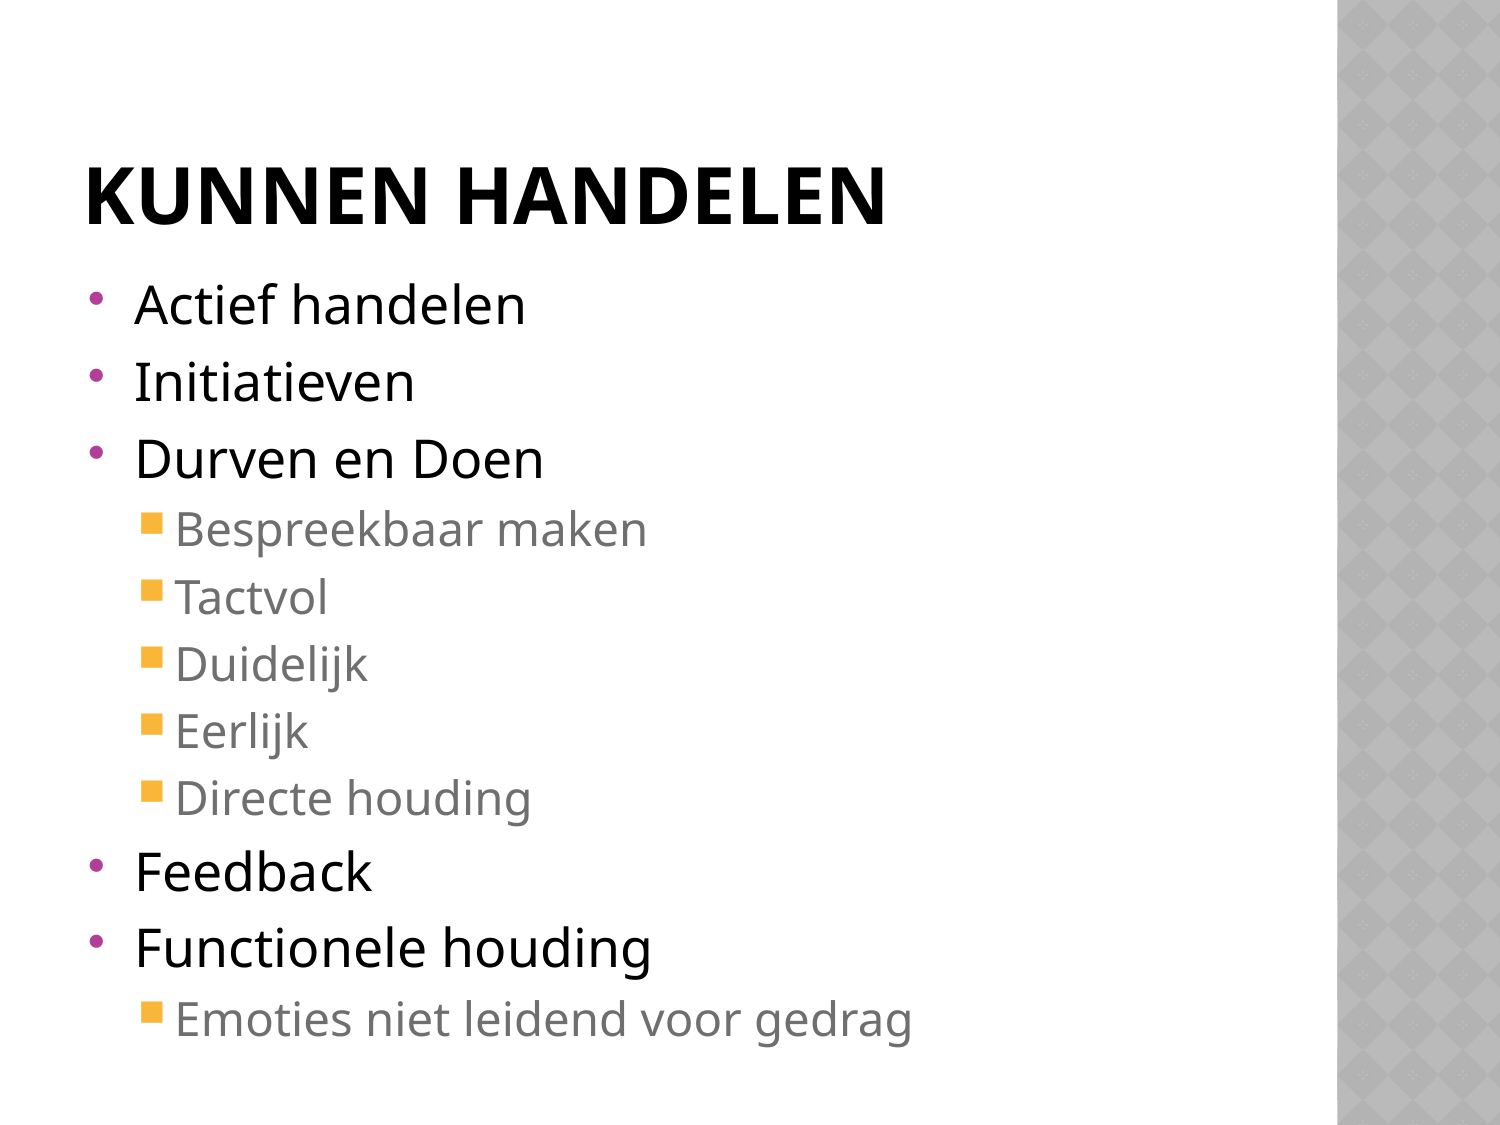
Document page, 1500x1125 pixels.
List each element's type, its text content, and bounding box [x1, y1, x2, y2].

list Actief handelen Initiatieven Durven en Doen Bespreekbaar maken Tactvol Duidelijk Eerlijk Directe houding Feedback Functionele houding Emoties niet leidend voor gedrag [75, 264, 1329, 1059]
title Kunnen handelen [75, 52, 1263, 240]
